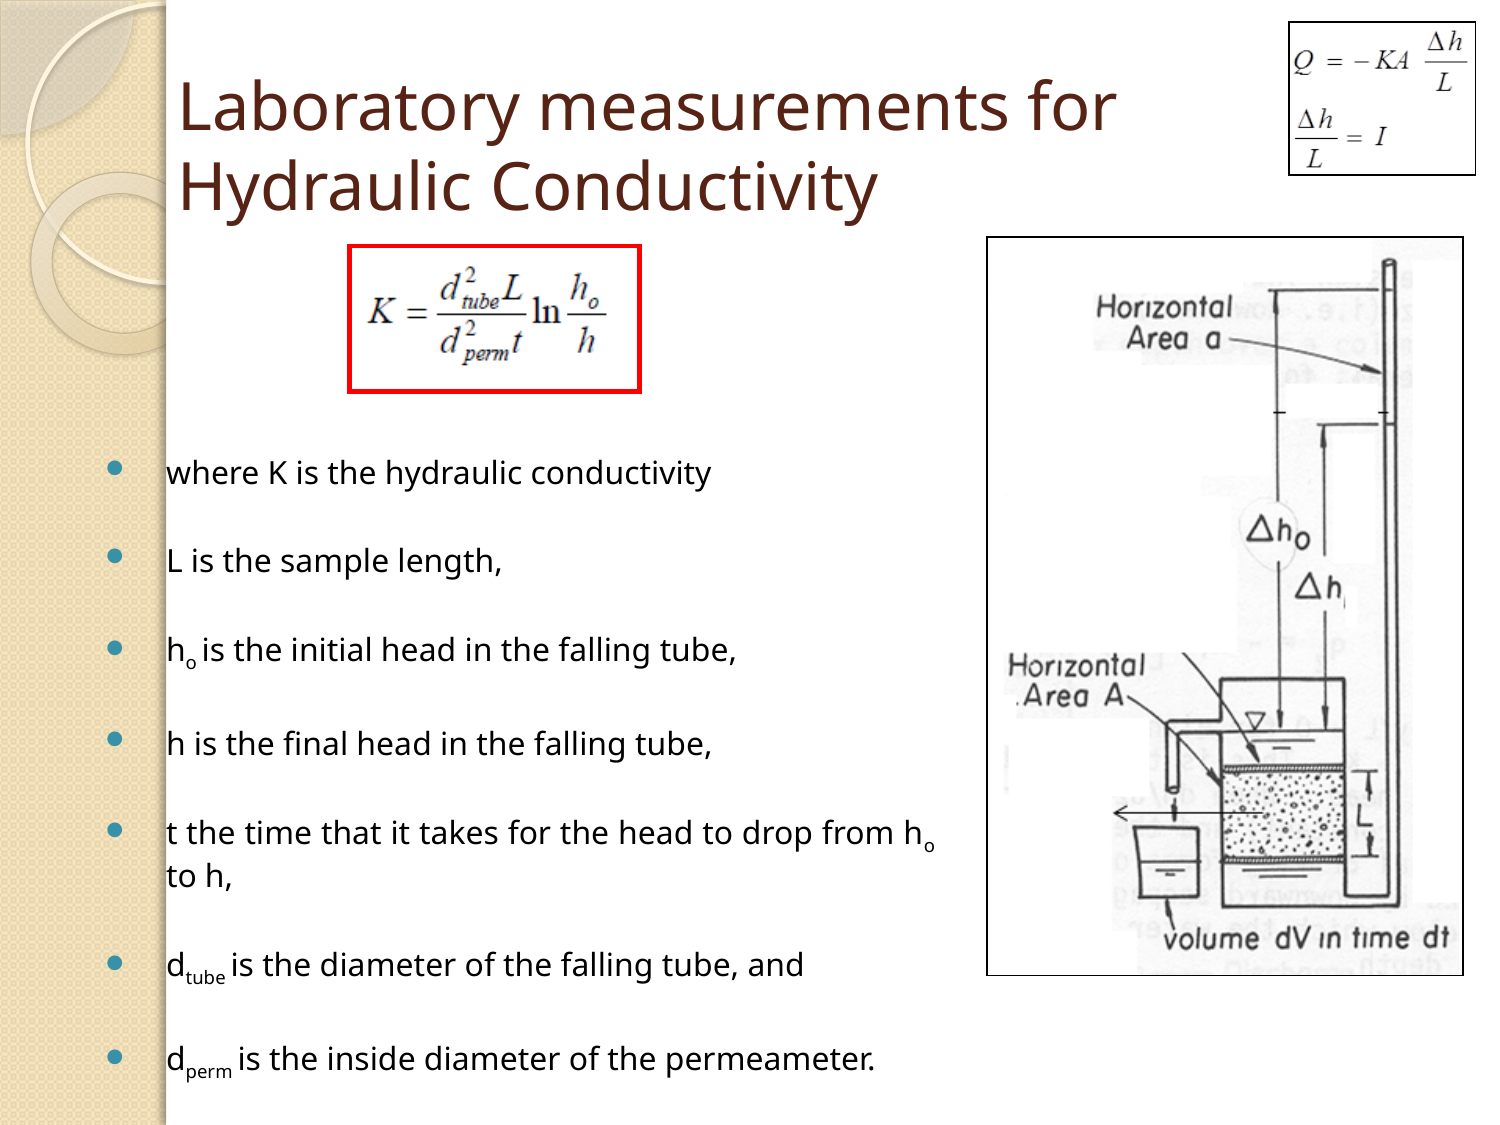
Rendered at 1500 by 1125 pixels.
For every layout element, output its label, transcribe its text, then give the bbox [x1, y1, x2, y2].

picture [987, 237, 1463, 976]
title Laboratory measurements for Hydraulic Conductivity [162, 50, 1393, 238]
list where K is the hydraulic conductivity L is the sample length, ho is the initial head in the falling tube, h is the final head in the falling tube, t the time that it takes for the head to drop from ho to h, dtube is the diameter of the falling tube, and dperm is the inside diameter of the permeameter. [90, 355, 950, 1100]
picture [1289, 22, 1476, 175]
picture [351, 248, 638, 390]
